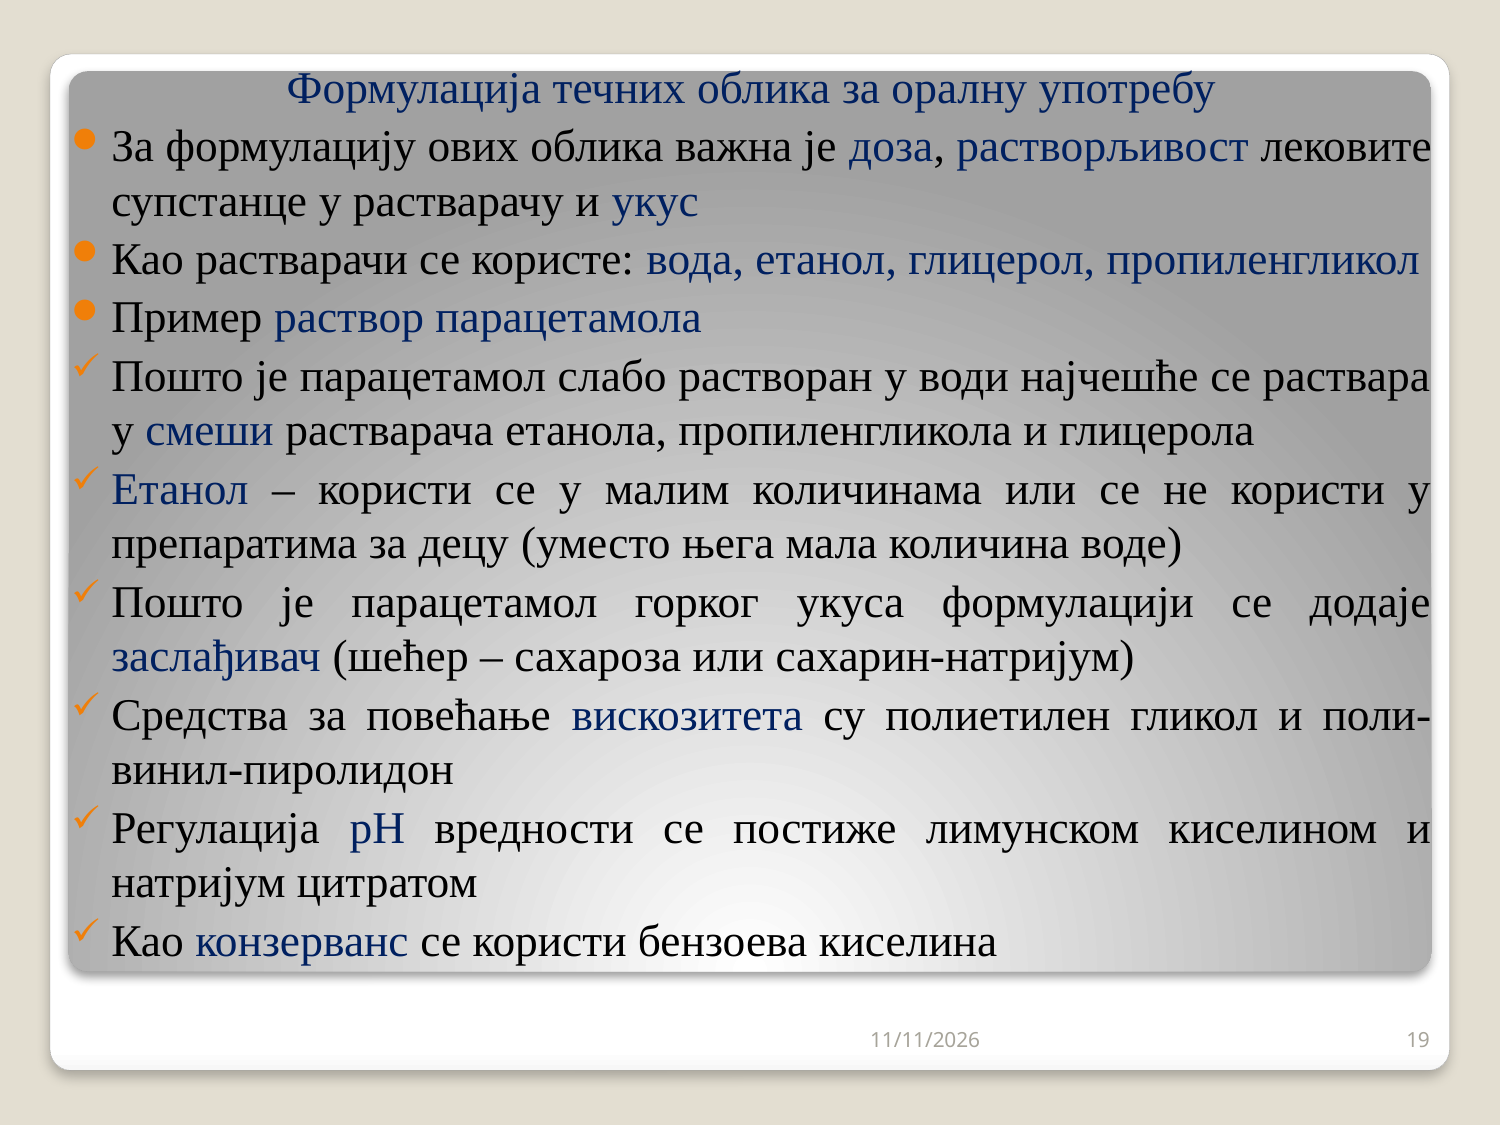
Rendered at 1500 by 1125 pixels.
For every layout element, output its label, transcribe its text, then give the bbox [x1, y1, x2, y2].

slide_number 19 [1369, 1002, 1445, 1063]
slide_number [619, 1002, 995, 1063]
list Формулација течних облика за оралну употребу За формулацију ових облика важна је доза, растворљивост лековите супстанце у растварачу и укус Као растварачи се користе: вода, етанол, глицерол, пропиленгликол Пример раствор парацетамола Пошто је парацетамол слабо растворан у води најчешће се раствара у смеши растварача етанола, пропиленгликола и глицерола Етанол – користи се у малим количинама или се не користи у препаратима за децу (уместо њега мала количина воде) Пошто је парацетамол горког укуса формулацији се додаје заслађивач (шећер – сахароза или сахарин-натријум) Средства за повећање вискозитета су полиетилен гликол и поли-винил-пиролидон Регулација pH вредности се постиже лимунском киселином и натријум цитратом Као конзерванс се користи бензоева киселина [41, 42, 1447, 1083]
